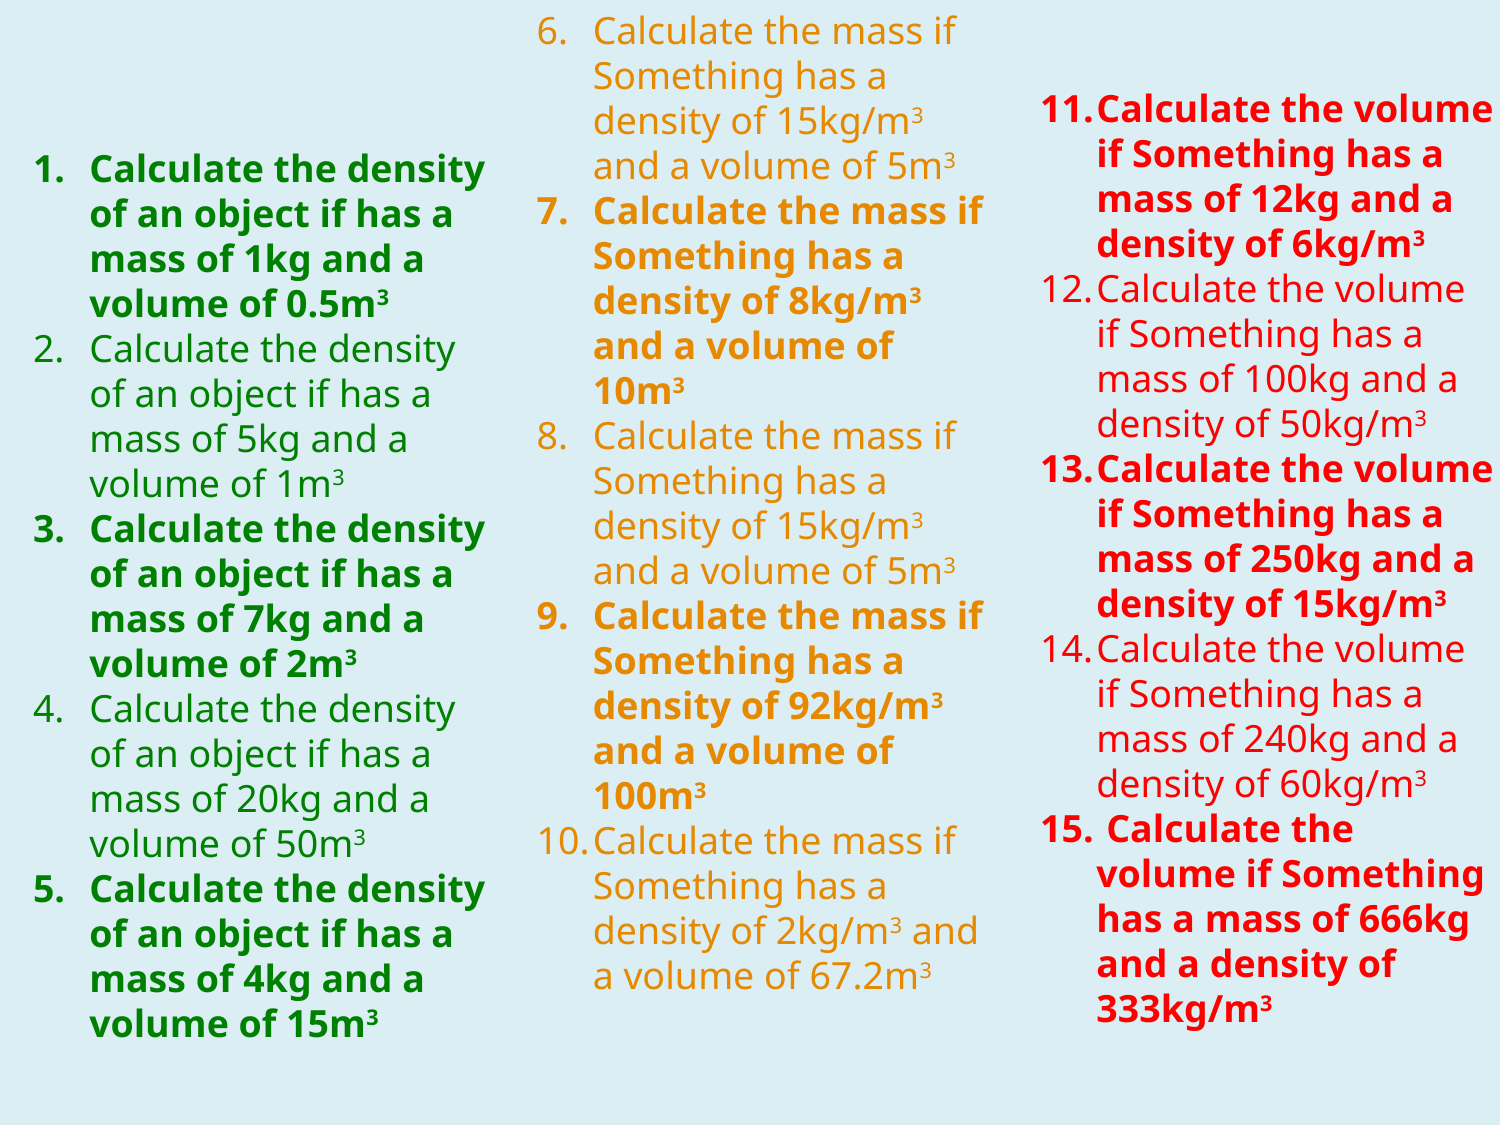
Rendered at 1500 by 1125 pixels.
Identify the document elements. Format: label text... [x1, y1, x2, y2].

text_box Calculate the volume if Something has a mass of 12kg and a density of 6kg/m3 Calculate the volume if Something has a mass of 100kg and a density of 50kg/m3 Calculate the volume if Something has a mass of 250kg and a density of 15kg/m3 Calculate the volume if Something has a mass of 240kg and a density of 60kg/m3 Calculate the volume if Something has a mass of 666kg and a density of 333kg/m3 [1025, 78, 1500, 1125]
text_box Calculate the mass if Something has a density of 15kg/m3 and a volume of 5m3 Calculate the mass if Something has a density of 8kg/m3 and a volume of 10m3 Calculate the mass if Something has a density of 15kg/m3 and a volume of 5m3 Calculate the mass if Something has a density of 92kg/m3 and a volume of 100m3 Calculate the mass if Something has a density of 2kg/m3 and a volume of 67.2m3 [521, 0, 1006, 1095]
text_box Calculate the density of an object if has a mass of 1kg and a volume of 0.5m3 Calculate the density of an object if has a mass of 5kg and a volume of 1m3 Calculate the density of an object if has a mass of 7kg and a volume of 2m3 Calculate the density of an object if has a mass of 20kg and a volume of 50m3 Calculate the density of an object if has a mass of 4kg and a volume of 15m3 [18, 137, 502, 1052]
